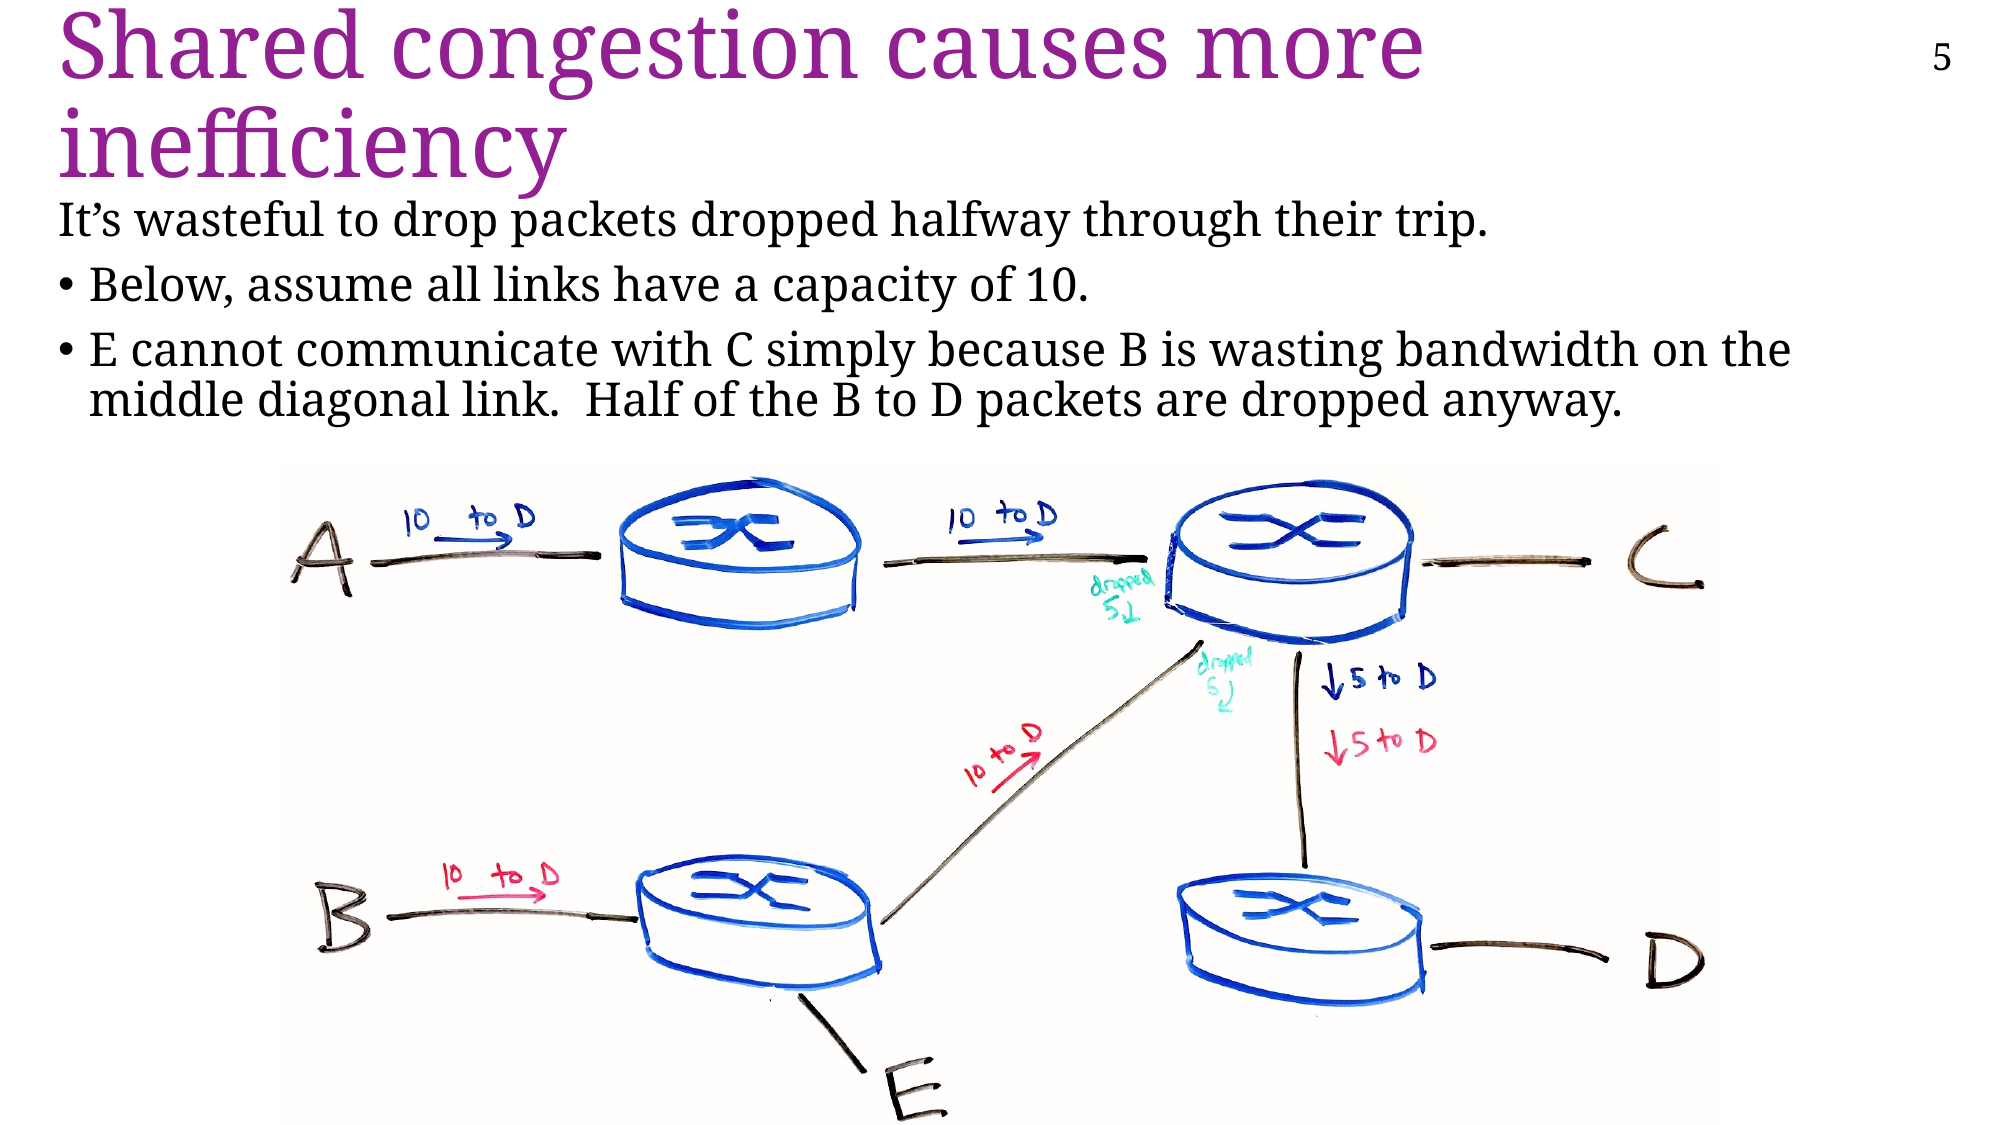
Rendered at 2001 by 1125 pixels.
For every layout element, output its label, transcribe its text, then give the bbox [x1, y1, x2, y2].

picture [278, 462, 1718, 1125]
list It’s wasteful to drop packets dropped halfway through their trip. Below, assume all links have a capacity of 10. E cannot communicate with C simply because B is wasting bandwidth on the middle diagonal link. Half of the B to D packets are dropped anyway. [43, 188, 1953, 441]
title Shared congestion causes more inefficiency [43, 25, 1953, 171]
